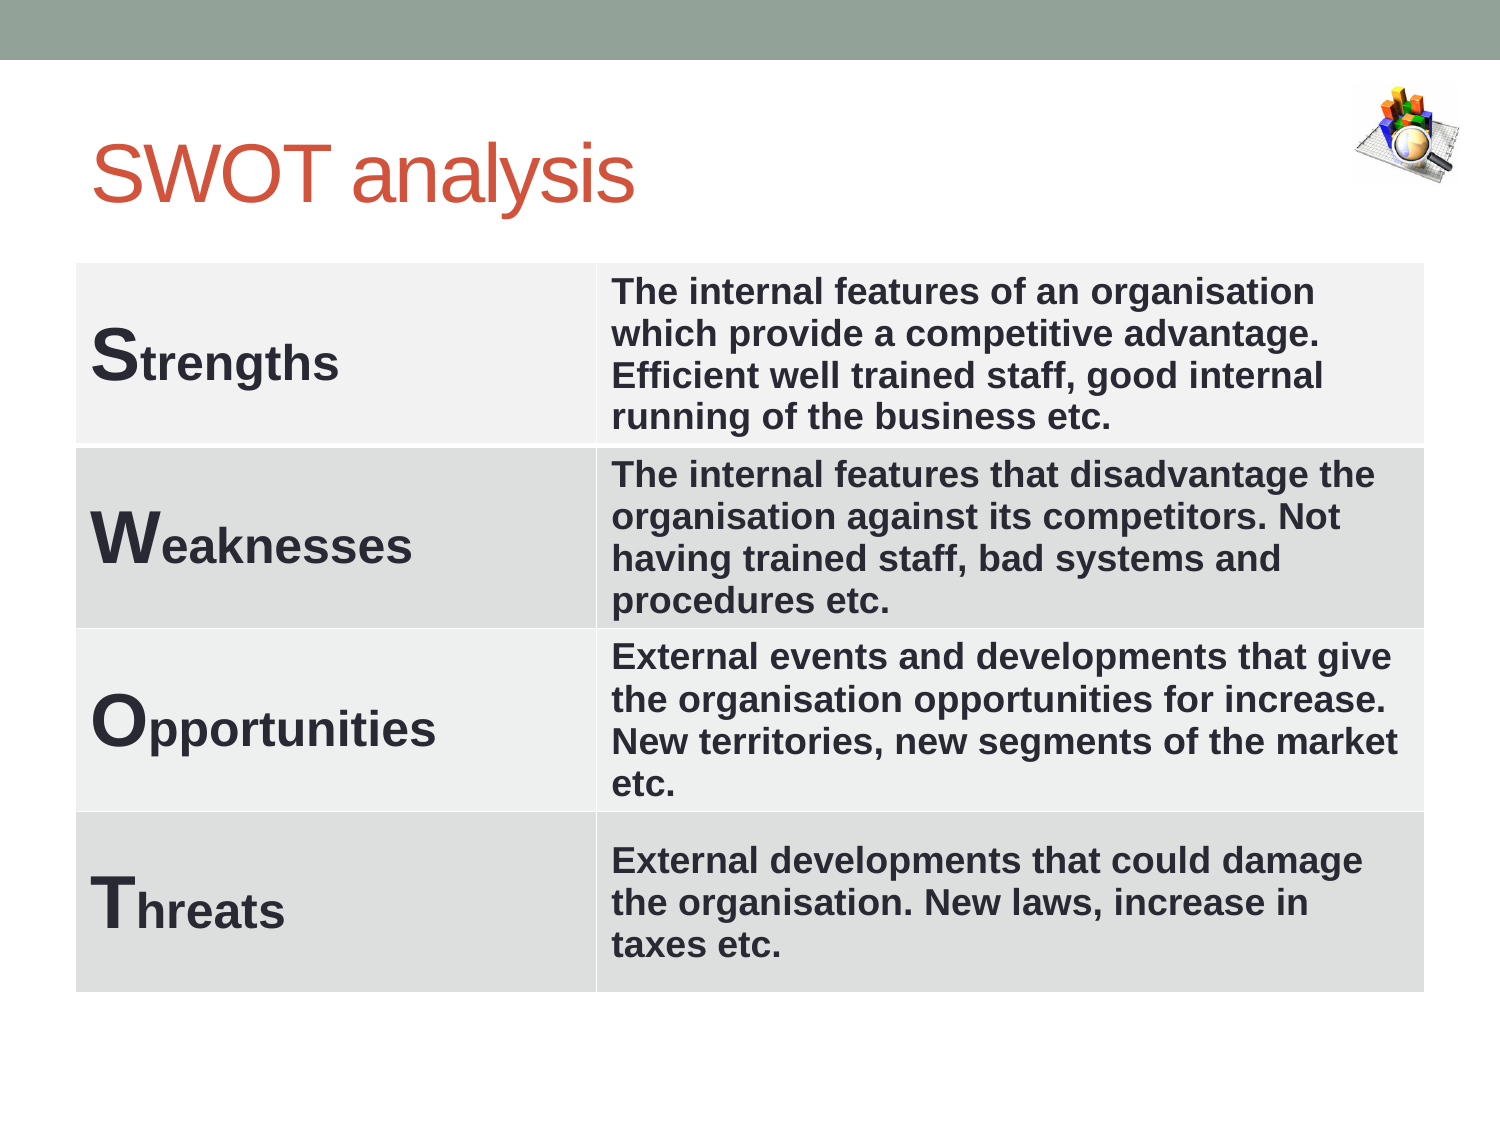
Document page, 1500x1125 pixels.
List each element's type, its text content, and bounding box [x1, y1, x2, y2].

table_cell Weaknesses [76, 448, 596, 628]
table_cell The internal features that disadvantage the organisation against its competitors. Not having trained staff, bad systems and procedures etc. [597, 448, 1424, 628]
table_header Strengths [76, 263, 596, 443]
table_cell Threats [76, 812, 596, 992]
title SWOT analysis [75, 87, 1425, 250]
table_cell External events and developments that give the organisation opportunities for increase. New territories, new segments of the market etc. [597, 629, 1424, 811]
table_header The internal features of an organisation which provide a competitive advantage. Efficient well trained staff, good internal running of the business etc. [597, 263, 1424, 443]
picture [1352, 82, 1460, 186]
table_cell External developments that could damage the organisation. New laws, increase in taxes etc. [597, 812, 1424, 992]
table_cell Opportunities [76, 629, 596, 811]
